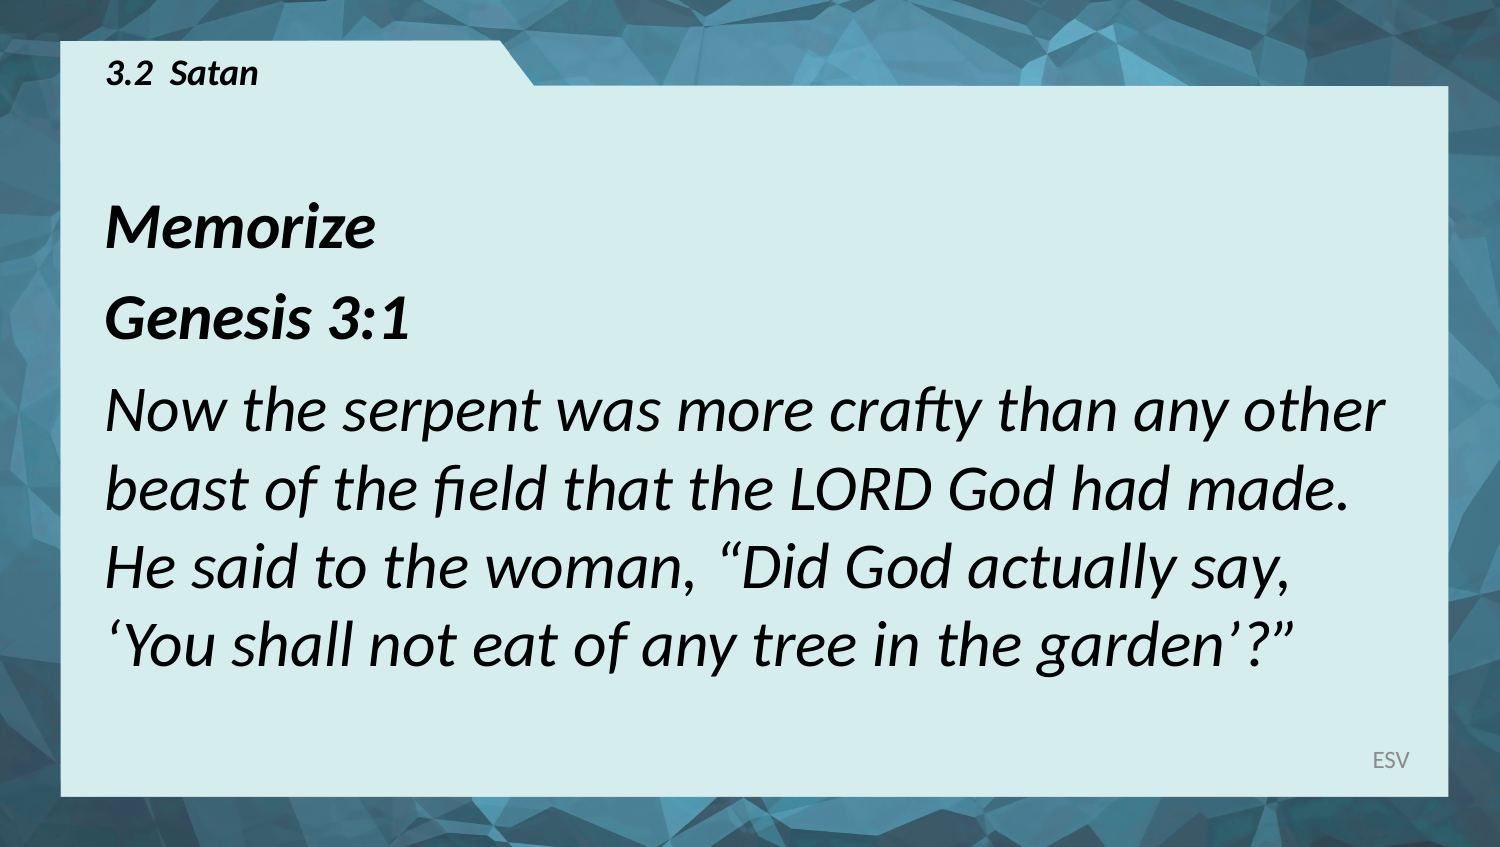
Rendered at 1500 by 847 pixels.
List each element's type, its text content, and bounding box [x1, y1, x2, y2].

list Memorize Genesis 3:1 Now the serpent was more crafty than any other beast of the field that the LORD God had made. He said to the woman, “Did God actually say, ‘You shall not eat of any tree in the garden’?” [89, 141, 1403, 722]
title 3.2 Satan [89, 33, 1420, 108]
footer ESV [950, 736, 1425, 782]
picture [0, 0, 1500, 847]
